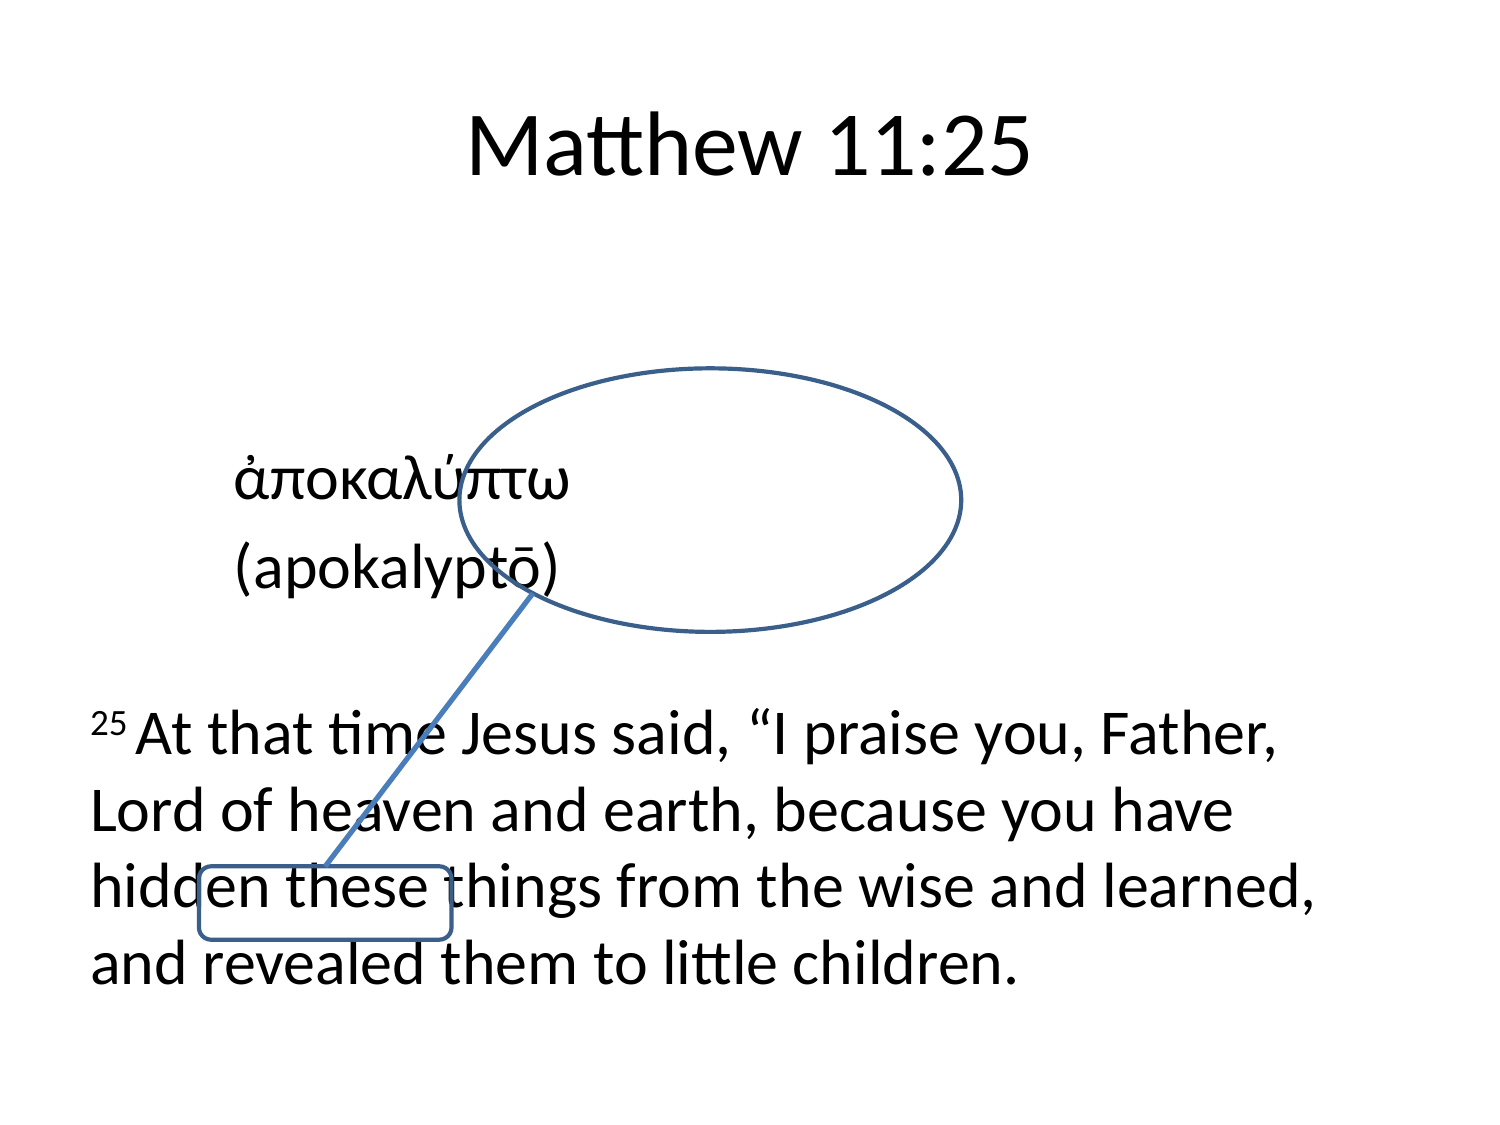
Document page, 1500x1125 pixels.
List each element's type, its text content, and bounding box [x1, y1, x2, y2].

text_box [325, 593, 534, 867]
list ἀποκαλύπτω (apokalyptō) 25 At that time Jesus said, “I praise you, Father, Lord of heaven and earth, because you have hidden these things from the wise and learned, and revealed them to little children. [75, 262, 1425, 1005]
title Matthew 11:25 [75, 45, 1425, 233]
text_box [196, 864, 454, 942]
text_box [457, 366, 964, 634]
